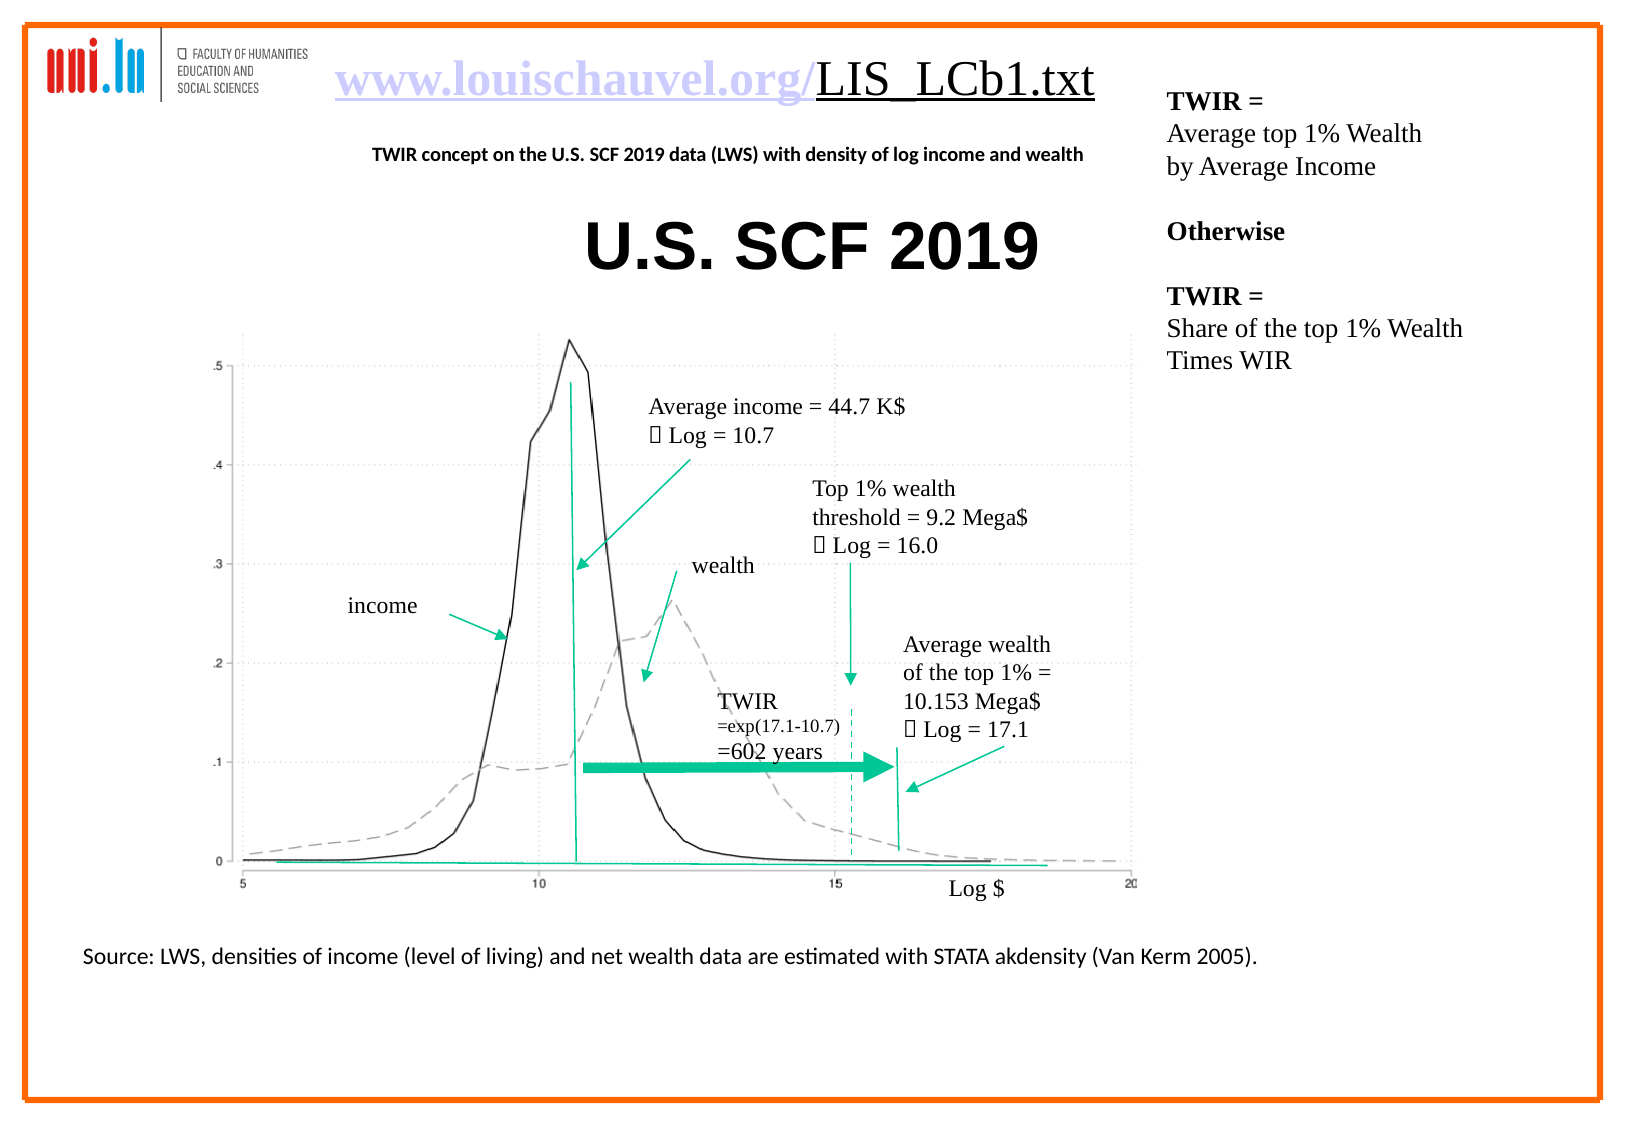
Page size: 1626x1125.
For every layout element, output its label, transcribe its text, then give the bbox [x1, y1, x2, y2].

text_box TWIR = Average top 1% Wealth by Average Income Otherwise TWIR = Share of the top 1% Wealth Times WIR [1151, 173, 1618, 383]
picture [197, 305, 1138, 906]
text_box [643, 570, 677, 683]
text_box TWIR = Average top 1% Wealth by Average Income Otherwise TWIR = Share of the top 1% Wealth Times WIR [1151, 75, 1618, 109]
text_box Source: LWS, densities of income (level of living) and net wealth data are estimated with STATA akdensity (Van Kerm 2005). [68, 905, 1625, 977]
text_box www.louischauvel.org/LIS_LCb1.txt [320, 37, 1123, 113]
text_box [905, 746, 1005, 793]
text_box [570, 381, 577, 464]
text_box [575, 459, 691, 571]
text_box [448, 613, 509, 640]
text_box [570, 573, 577, 862]
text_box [276, 861, 567, 866]
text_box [852, 861, 1048, 866]
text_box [580, 861, 851, 866]
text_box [896, 747, 900, 852]
text_box TWIR concept on the U.S. SCF 2019 data (LWS) with density of log income and wealth [357, 109, 1625, 173]
title U.S. SCF 2019 [111, 194, 1151, 290]
